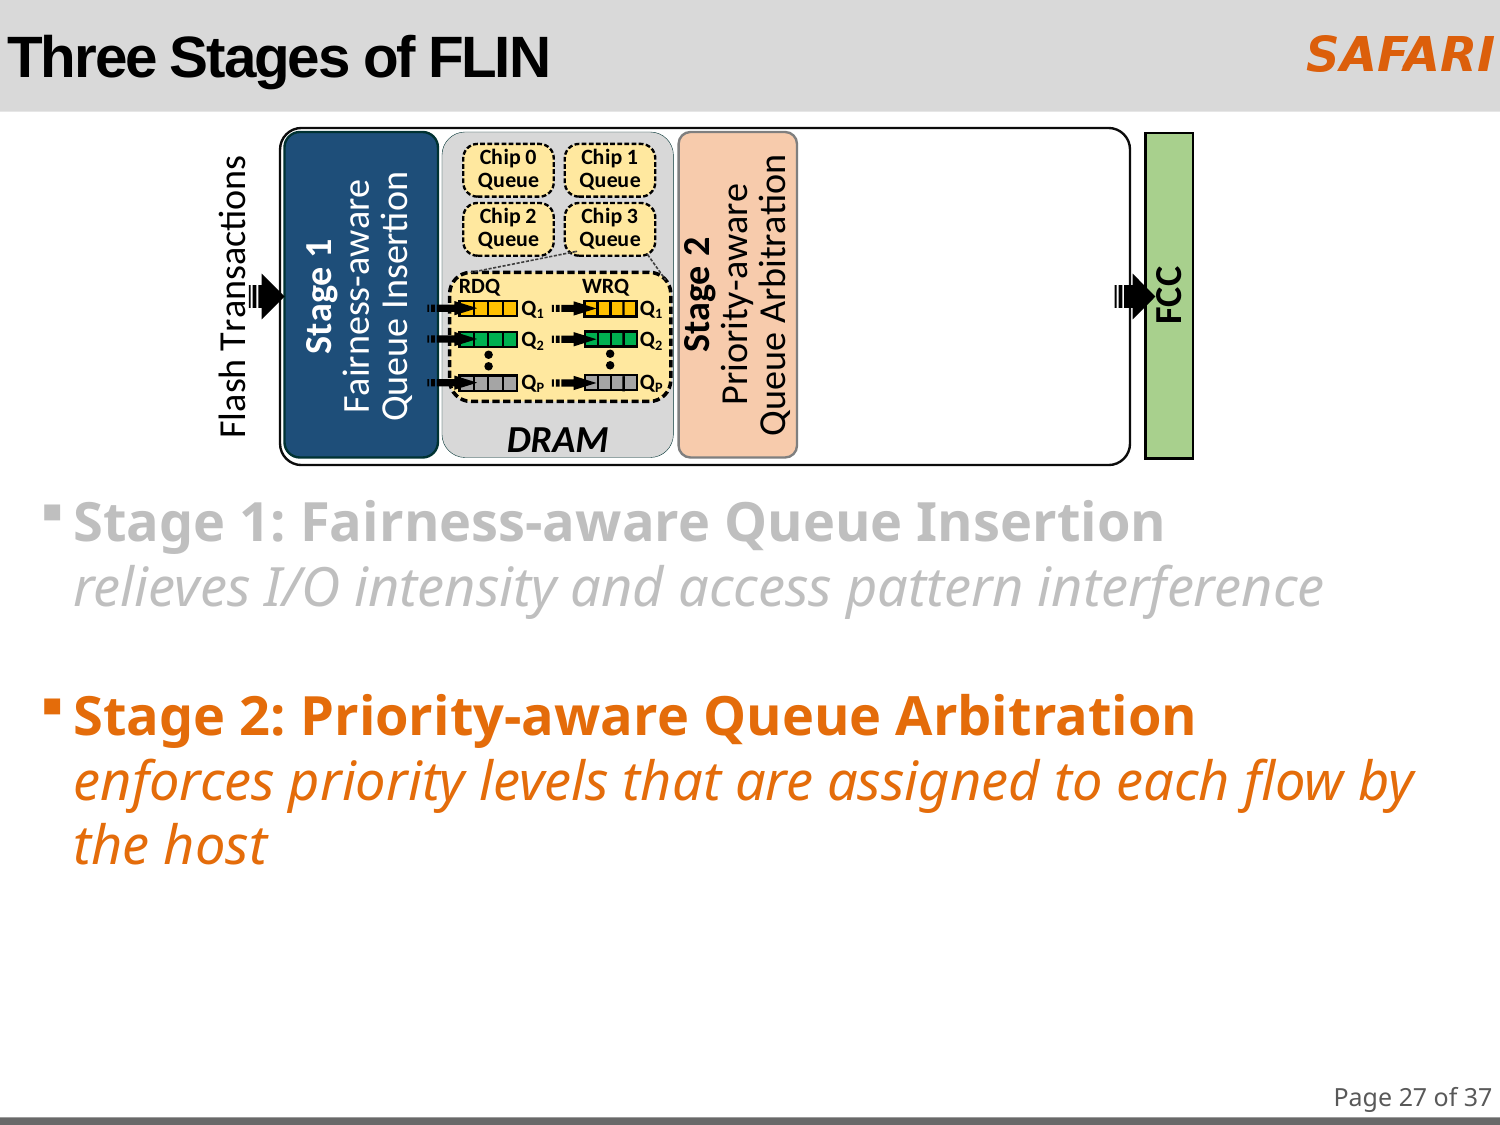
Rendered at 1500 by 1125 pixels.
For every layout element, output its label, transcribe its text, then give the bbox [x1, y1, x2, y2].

picture [1305, 26, 1500, 83]
title Three Stages of FLIN [0, 22, 1300, 94]
picture [197, 124, 1211, 482]
list Stage 1: Fairness-aware Queue Insertion relieves I/O intensity and access pattern interference Stage 2: Priority-aware Queue Arbitration enforces priority levels that are assigned to each flow by the host [24, 132, 1475, 1073]
slide_number Page 27 of 37 [1275, 1079, 1500, 1118]
